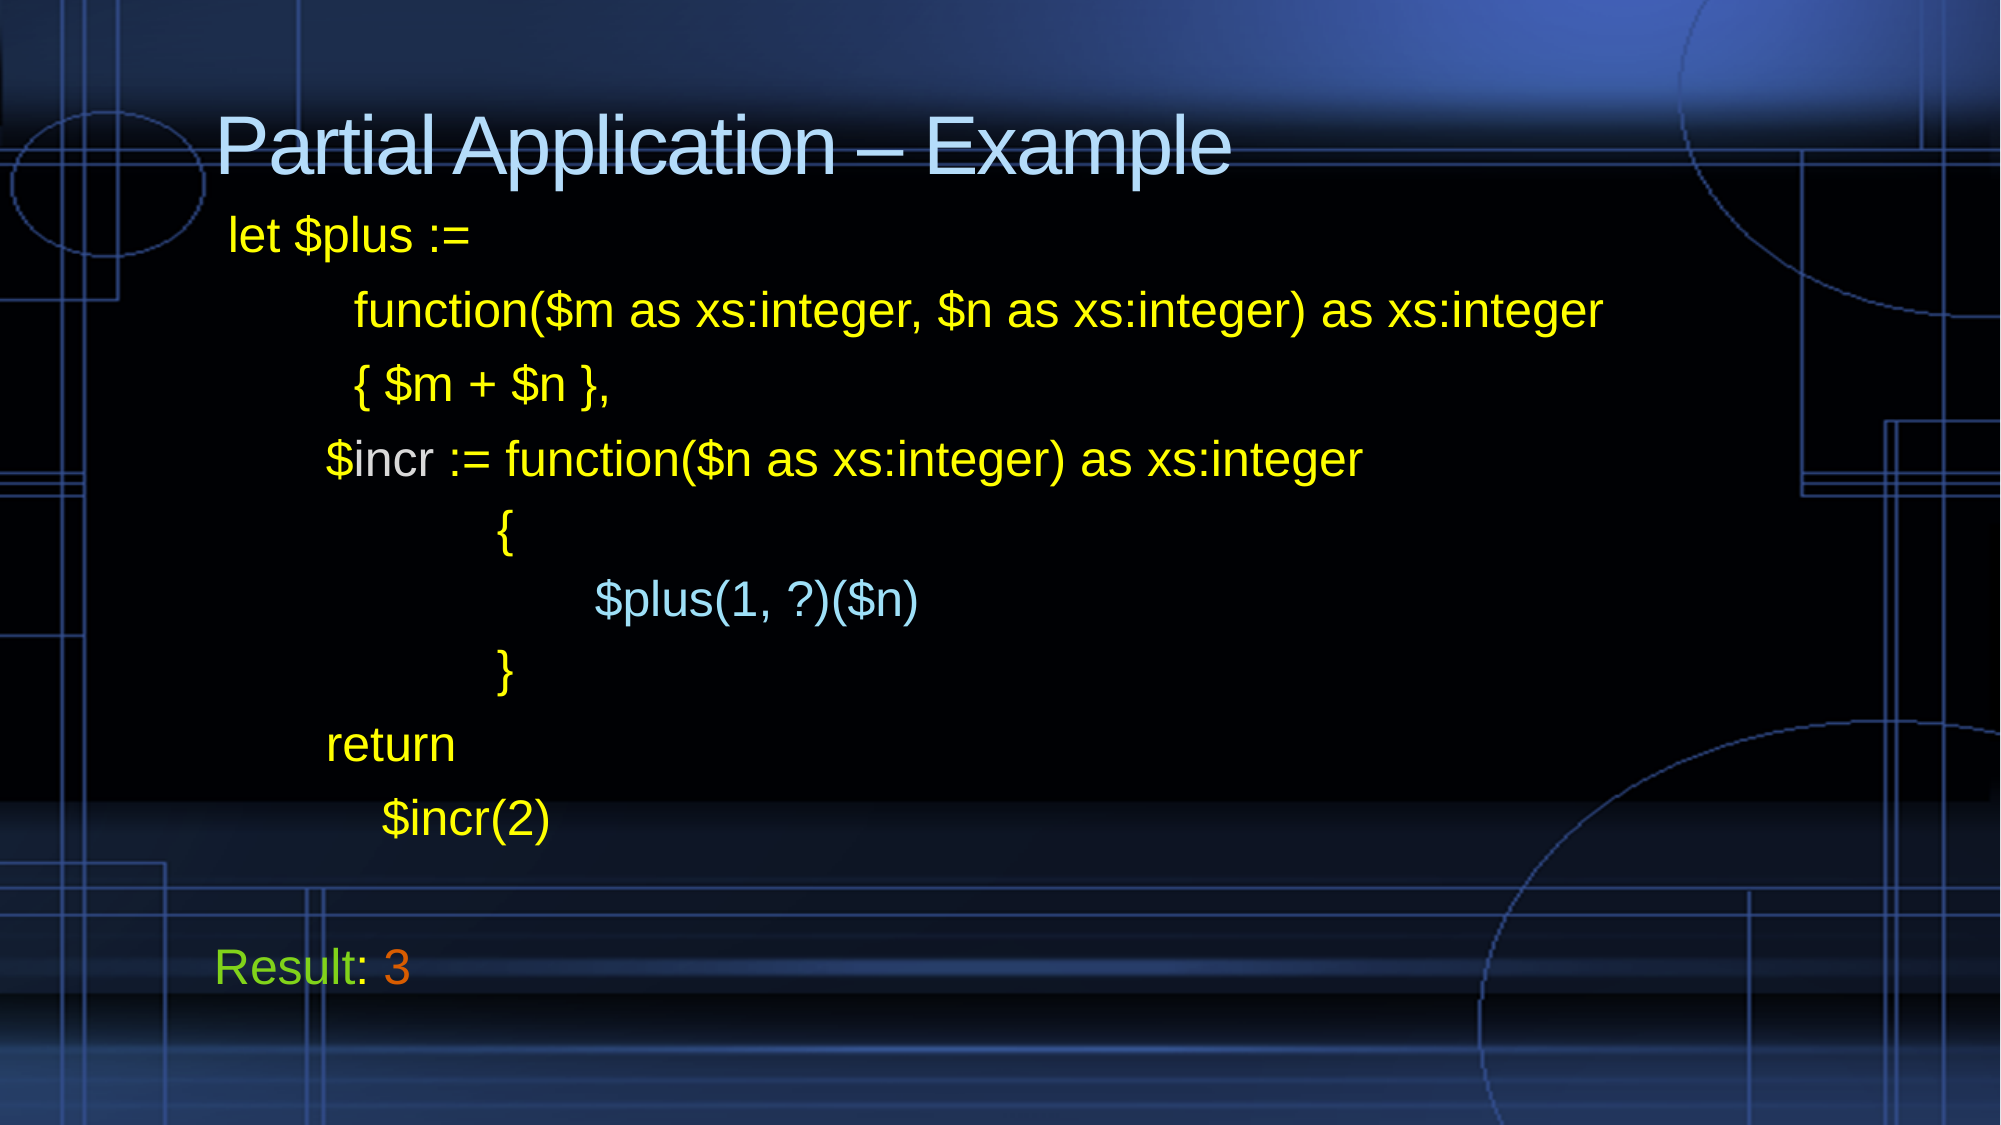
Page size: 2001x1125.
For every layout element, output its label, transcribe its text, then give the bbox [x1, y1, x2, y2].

list let $plus := function($m as xs:integer, $n as xs:integer) as xs:integer { $m + $n }, $incr := function($n as xs:integer) as xs:integer { $plus(1, ?)($n) } return $incr(2) Result: 3 [187, 195, 1888, 1073]
title Partial Application – Example [200, 83, 1900, 234]
picture [0, 0, 2001, 1125]
